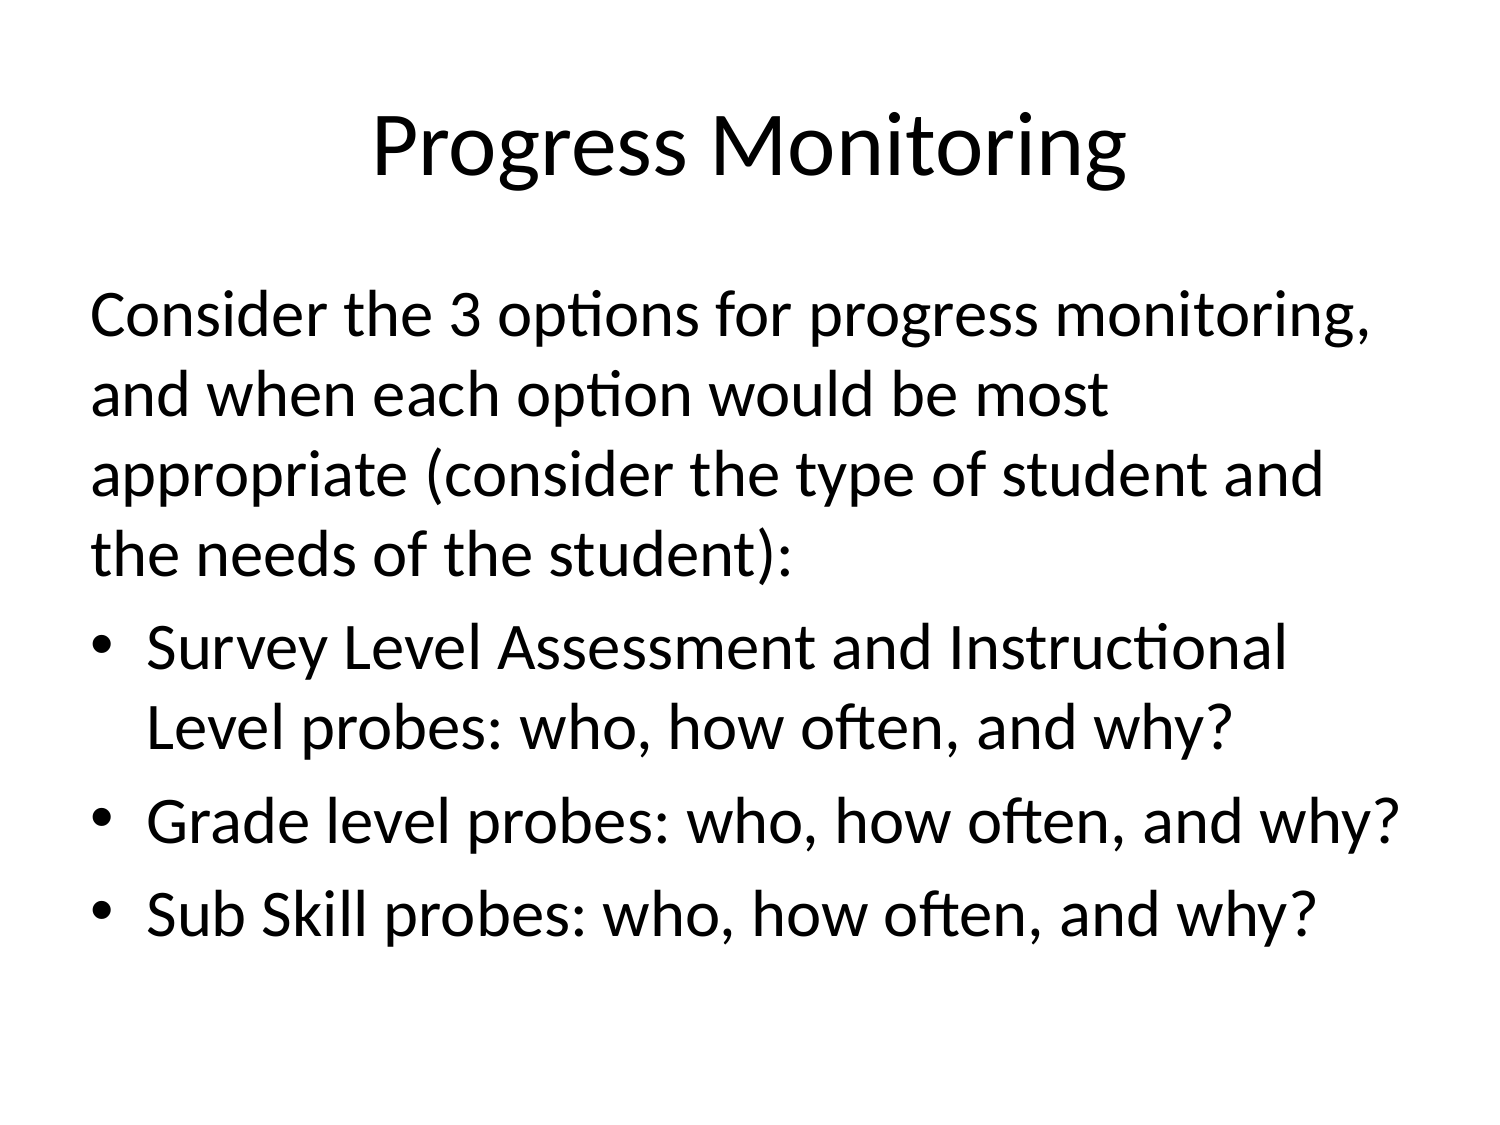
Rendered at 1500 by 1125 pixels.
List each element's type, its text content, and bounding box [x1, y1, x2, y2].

title Progress Monitoring [75, 45, 1425, 233]
list Consider the 3 options for progress monitoring, and when each option would be most appropriate (consider the type of student and the needs of the student): Survey Level Assessment and Instructional Level probes: who, how often, and why? Grade level probes: who, how often, and why? Sub Skill probes: who, how often, and why? [75, 262, 1425, 1005]
